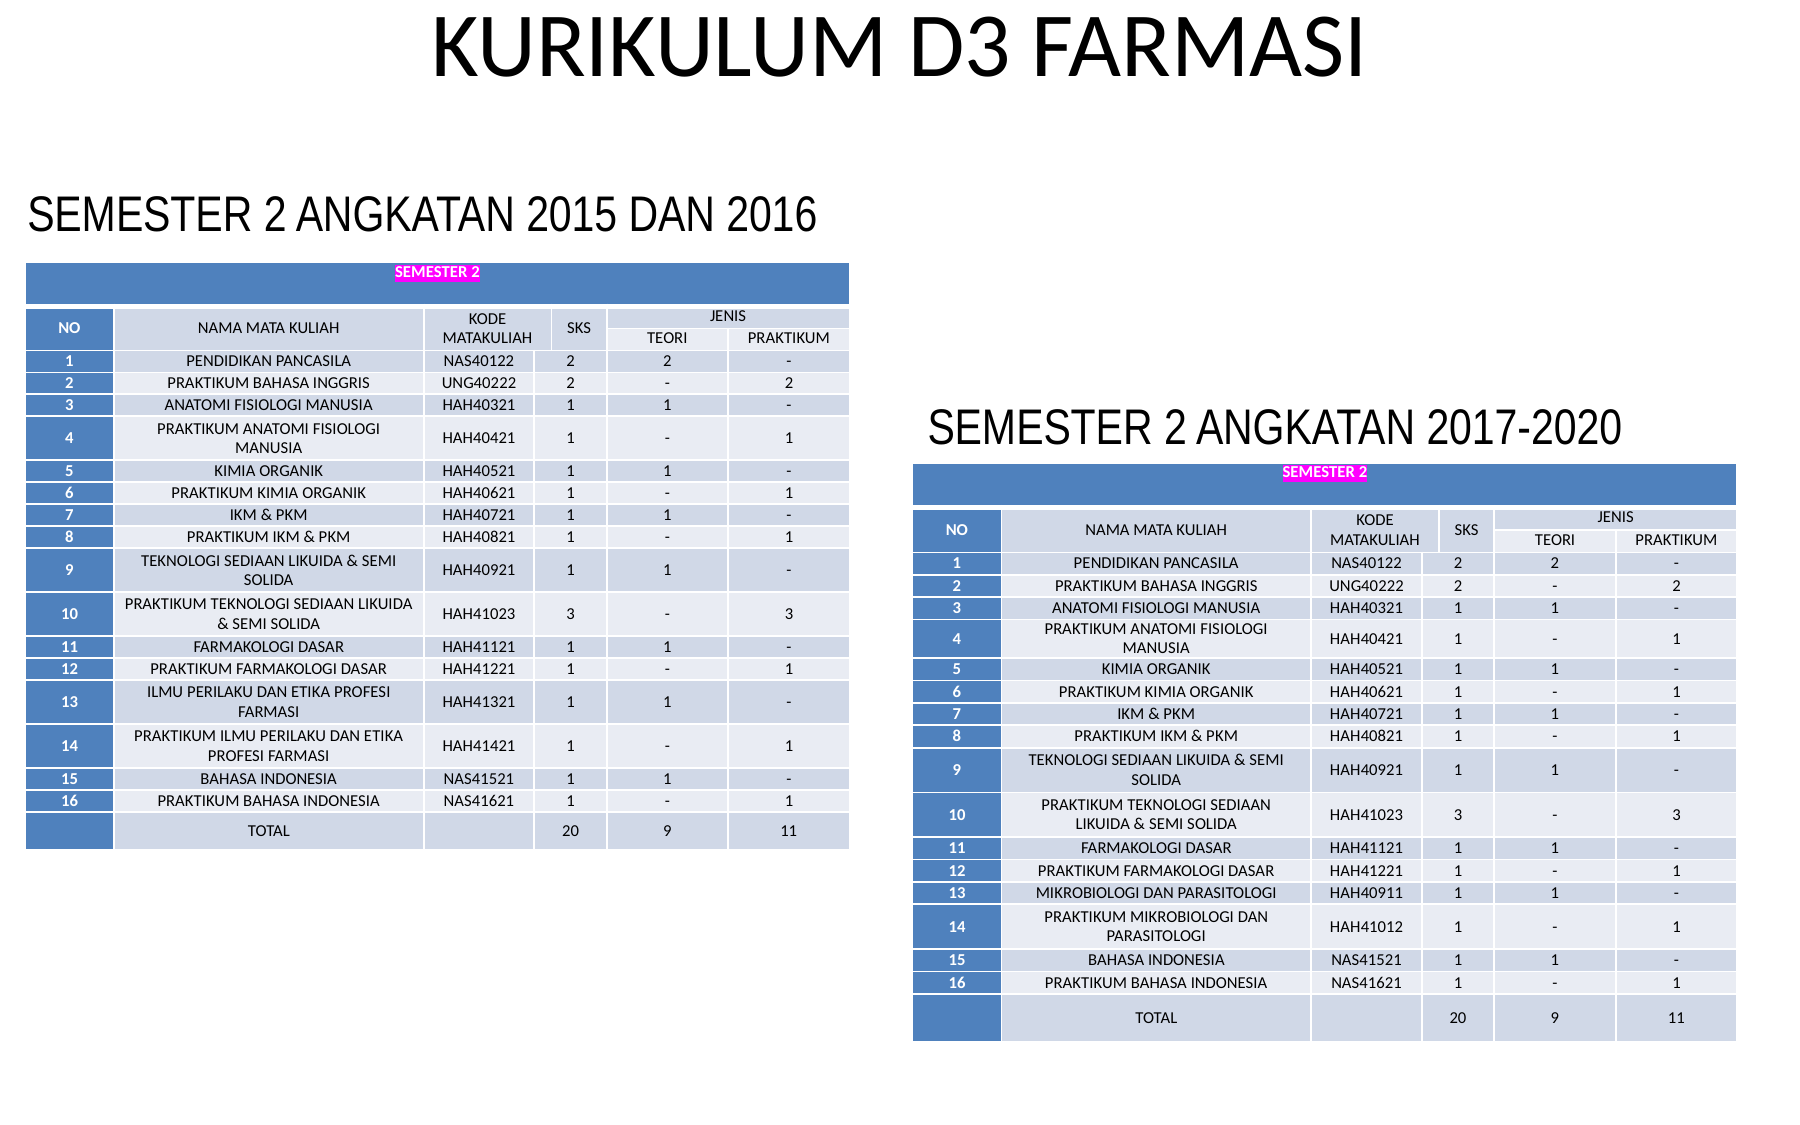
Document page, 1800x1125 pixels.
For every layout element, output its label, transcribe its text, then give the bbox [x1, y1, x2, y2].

table_cell 2 [1617, 576, 1736, 596]
table_cell - [729, 351, 849, 372]
table_cell [425, 813, 533, 849]
table_cell HAH40921 [425, 549, 533, 591]
table_cell JENIS [608, 309, 849, 328]
table_cell IKM & PKM [115, 505, 423, 525]
table_cell 1 [729, 725, 849, 767]
table_cell - [1495, 905, 1615, 948]
table_cell 11 [913, 838, 1001, 859]
table_cell 1 [535, 659, 606, 679]
table_cell 16 [26, 791, 113, 811]
table_cell 9 [1495, 995, 1615, 1041]
table_cell - [1495, 620, 1615, 657]
table_cell 1 [1423, 972, 1493, 993]
table_cell 8 [26, 527, 113, 547]
table_cell - [1495, 860, 1615, 881]
table_cell 2 [535, 373, 606, 393]
table_cell HAH41321 [425, 681, 533, 723]
table_cell 1 [535, 769, 606, 789]
table_cell SKS [552, 309, 606, 350]
table_cell PRAKTIKUM TEKNOLOGI SEDIAAN LIKUIDA & SEMI SOLIDA [1002, 793, 1310, 836]
table_cell NAS40122 [1312, 553, 1421, 574]
table_cell 1 [1423, 950, 1493, 971]
table_cell 1 [1617, 905, 1736, 948]
table_cell 3 [913, 598, 1001, 619]
table_cell HAH41121 [1312, 838, 1421, 859]
table_cell 1 [535, 417, 606, 459]
text_box KURIKULUM D3 FARMASI [89, 0, 1710, 188]
table_cell 5 [913, 659, 1001, 680]
table_cell 2 [535, 351, 606, 372]
table_cell TEKNOLOGI SEDIAAN LIKUIDA & SEMI SOLIDA [1002, 749, 1310, 792]
table_cell 1 [1495, 598, 1615, 619]
table_cell - [1495, 793, 1615, 836]
table_cell IKM & PKM [1002, 704, 1310, 724]
table_cell TEKNOLOGI SEDIAAN LIKUIDA & SEMI SOLIDA [115, 549, 423, 591]
table_cell JENIS [1495, 510, 1736, 529]
table_cell 1 [1423, 620, 1493, 657]
table_cell - [608, 791, 727, 811]
table_cell 1 [1617, 681, 1736, 702]
table_cell PRAKTIKUM TEKNOLOGI SEDIAAN LIKUIDA & SEMI SOLIDA [115, 593, 423, 635]
table_cell 3 [535, 593, 606, 635]
table_cell UNG40222 [425, 373, 533, 393]
table_cell 1 [1617, 860, 1736, 881]
table_cell 1 [1423, 749, 1493, 792]
table_cell HAH40911 [1312, 883, 1421, 903]
table_cell PRAKTIKUM IKM & PKM [115, 527, 423, 547]
table_cell HAH40921 [1312, 749, 1421, 792]
table_cell 1 [1495, 749, 1615, 792]
table_cell FARMAKOLOGI DASAR [115, 637, 423, 657]
table_cell 1 [1423, 659, 1493, 680]
table_cell PENDIDIKAN PANCASILA [1002, 553, 1310, 574]
table_cell 1 [535, 483, 606, 503]
table_cell 1 [729, 659, 849, 679]
table_cell 1 [1617, 726, 1736, 747]
table_cell - [1495, 681, 1615, 702]
table_cell 8 [913, 726, 1001, 747]
table_cell ILMU PERILAKU DAN ETIKA PROFESI FARMASI [115, 681, 423, 723]
table_cell PRAKTIKUM [729, 329, 849, 350]
table_cell - [608, 659, 727, 679]
table_cell HAH40721 [425, 505, 533, 525]
table_cell HAH40321 [1312, 598, 1421, 619]
table_cell 1 [608, 505, 727, 525]
table_cell HAH40621 [425, 483, 533, 503]
table_cell - [1495, 576, 1615, 596]
table_cell 1 [1423, 704, 1493, 724]
table_cell - [729, 395, 849, 415]
table_cell PRAKTIKUM FARMAKOLOGI DASAR [1002, 860, 1310, 881]
table_cell 1 [729, 791, 849, 811]
table_cell 3 [1617, 793, 1736, 836]
table_cell - [1617, 553, 1736, 574]
table_cell NO [913, 510, 1001, 552]
table_cell 11 [729, 813, 849, 849]
table_cell - [1617, 838, 1736, 859]
table_cell 13 [913, 883, 1001, 903]
table_cell 3 [1423, 793, 1493, 836]
table_cell [26, 813, 113, 849]
table_cell PRAKTIKUM BAHASA INGGRIS [1002, 576, 1310, 596]
table_cell - [1617, 704, 1736, 724]
table_cell PRAKTIKUM ILMU PERILAKU DAN ETIKA PROFESI FARMASI [115, 725, 423, 767]
table_cell 1 [1423, 905, 1493, 948]
table_cell 1 [535, 681, 606, 723]
table_cell HAH41121 [425, 637, 533, 657]
table_cell 2 [1423, 576, 1493, 596]
table_cell 15 [26, 769, 113, 789]
table_cell 12 [913, 860, 1001, 881]
table_cell HAH40621 [1312, 681, 1421, 702]
table_cell 1 [1423, 860, 1493, 881]
table_cell KIMIA ORGANIK [1002, 659, 1310, 680]
table_cell - [729, 549, 849, 591]
table_cell - [1495, 972, 1615, 993]
table_cell HAH40321 [425, 395, 533, 415]
table_cell 3 [729, 593, 849, 635]
table_cell 1 [729, 483, 849, 503]
table_cell 7 [913, 704, 1001, 724]
table_cell NAS41521 [425, 769, 533, 789]
table_cell [1312, 995, 1421, 1041]
table_cell - [1617, 950, 1736, 971]
table_cell 1 [26, 351, 113, 372]
table_cell 1 [608, 395, 727, 415]
table_cell 1 [1495, 883, 1615, 903]
table_cell KIMIA ORGANIK [115, 461, 423, 481]
table_cell 14 [913, 905, 1001, 948]
table_cell - [729, 637, 849, 657]
table_header SEMESTER 2 [26, 263, 849, 304]
table_cell 1 [608, 549, 727, 591]
table_cell 2 [1495, 553, 1615, 574]
table_cell HAH41023 [1312, 793, 1421, 836]
table_cell 1 [1495, 659, 1615, 680]
table_cell - [608, 725, 727, 767]
table_cell - [729, 769, 849, 789]
table_cell UNG40222 [1312, 576, 1421, 596]
table_cell HAH40721 [1312, 704, 1421, 724]
table_cell - [608, 417, 727, 459]
table_cell PENDIDIKAN PANCASILA [115, 351, 423, 372]
table_cell 13 [26, 681, 113, 723]
table_cell 1 [608, 461, 727, 481]
table_cell 1 [608, 769, 727, 789]
table_cell 1 [1423, 726, 1493, 747]
table_cell PRAKTIKUM MIKROBIOLOGI DAN PARASITOLOGI [1002, 905, 1310, 948]
table_cell TOTAL [1002, 995, 1310, 1041]
table_cell PRAKTIKUM ANATOMI FISIOLOGI MANUSIA [1002, 620, 1310, 657]
table_cell 1 [1423, 838, 1493, 859]
table_cell 2 [729, 373, 849, 393]
table_cell ANATOMI FISIOLOGI MANUSIA [1002, 598, 1310, 619]
table_cell 11 [1617, 995, 1736, 1041]
table_cell 2 [608, 351, 727, 372]
table_cell - [1617, 749, 1736, 792]
table_cell 1 [729, 417, 849, 459]
table_cell - [1617, 883, 1736, 903]
table_header SEMESTER 2 [913, 464, 1736, 505]
table_cell 15 [913, 950, 1001, 971]
text_box SEMESTER 2 ANGKATAN 2015 DAN 2016 [12, 174, 1025, 249]
table_cell HAH41221 [1312, 860, 1421, 881]
table_cell PRAKTIKUM KIMIA ORGANIK [1002, 681, 1310, 702]
table_cell FARMAKOLOGI DASAR [1002, 838, 1310, 859]
table_cell HAH41421 [425, 725, 533, 767]
table_cell 1 [535, 637, 606, 657]
table_cell HAH40521 [1312, 659, 1421, 680]
table_cell 14 [26, 725, 113, 767]
table_cell 1 [535, 395, 606, 415]
table_cell 2 [1423, 553, 1493, 574]
table_cell 1 [535, 725, 606, 767]
table_cell TEORI [608, 329, 727, 350]
table_cell - [608, 527, 727, 547]
table_cell PRAKTIKUM KIMIA ORGANIK [115, 483, 423, 503]
table_cell - [729, 461, 849, 481]
table_cell 1 [535, 549, 606, 591]
table_cell - [608, 483, 727, 503]
table_cell 1 [608, 681, 727, 723]
table_cell 2 [26, 373, 113, 393]
table_cell - [1617, 659, 1736, 680]
table_cell 1 [608, 637, 727, 657]
table_cell 1 [535, 527, 606, 547]
table_cell PRAKTIKUM IKM & PKM [1002, 726, 1310, 747]
table_cell 1 [535, 461, 606, 481]
table_cell 7 [26, 505, 113, 525]
table_cell 2 [913, 576, 1001, 596]
table_cell NAS41521 [1312, 950, 1421, 971]
table_cell HAH40521 [425, 461, 533, 481]
table_cell PRAKTIKUM FARMAKOLOGI DASAR [115, 659, 423, 679]
table_cell ANATOMI FISIOLOGI MANUSIA [115, 395, 423, 415]
table_cell HAH41221 [425, 659, 533, 679]
table_cell - [1617, 598, 1736, 619]
table_cell PRAKTIKUM BAHASA INDONESIA [115, 791, 423, 811]
table_cell PRAKTIKUM BAHASA INGGRIS [115, 373, 423, 393]
table_cell 1 [1617, 620, 1736, 657]
table_cell NAS41621 [425, 791, 533, 811]
table_cell 1 [1617, 972, 1736, 993]
table_cell PRAKTIKUM ANATOMI FISIOLOGI MANUSIA [115, 417, 423, 459]
table_cell 1 [1423, 681, 1493, 702]
table_cell - [608, 373, 727, 393]
table_cell 1 [535, 505, 606, 525]
text_box SEMESTER 2 ANGKATAN 2017-2020 [912, 386, 1800, 462]
table_cell [913, 995, 1001, 1041]
table_cell KODE MATAKULIAH [425, 309, 551, 350]
table_cell 1 [1495, 704, 1615, 724]
table_cell 1 [1495, 838, 1615, 859]
table_cell HAH40421 [425, 417, 533, 459]
table_cell 10 [913, 793, 1001, 836]
table_cell 20 [1423, 995, 1493, 1041]
table_cell 9 [26, 549, 113, 591]
table_cell 1 [535, 791, 606, 811]
table_cell 10 [26, 593, 113, 635]
table_cell HAH40821 [425, 527, 533, 547]
table_cell 5 [26, 461, 113, 481]
table_cell MIKROBIOLOGI DAN PARASITOLOGI [1002, 883, 1310, 903]
table_cell TOTAL [115, 813, 423, 849]
table_cell 4 [26, 417, 113, 459]
table_cell NAS40122 [425, 351, 533, 372]
table_cell NAMA MATA KULIAH [115, 309, 423, 350]
table_cell 1 [1423, 883, 1493, 903]
table_cell HAH40421 [1312, 620, 1421, 657]
table_cell 6 [913, 681, 1001, 702]
table_cell 11 [26, 637, 113, 657]
table_cell - [729, 505, 849, 525]
table_cell 4 [913, 620, 1001, 657]
table_cell - [608, 593, 727, 635]
table_cell 3 [26, 395, 113, 415]
table_cell 1 [1495, 950, 1615, 971]
table_cell NAS41621 [1312, 972, 1421, 993]
table_cell BAHASA INDONESIA [1002, 950, 1310, 971]
table_cell 1 [913, 553, 1001, 574]
table_cell PRAKTIKUM [1617, 531, 1736, 552]
table_cell TEORI [1495, 531, 1615, 552]
table_cell 16 [913, 972, 1001, 993]
table_cell HAH40821 [1312, 726, 1421, 747]
table_cell HAH41023 [425, 593, 533, 635]
table_cell 9 [608, 813, 727, 849]
table_cell 6 [26, 483, 113, 503]
table_cell 1 [729, 527, 849, 547]
table_cell NAMA MATA KULIAH [1002, 510, 1310, 552]
table_cell 9 [913, 749, 1001, 792]
table_cell BAHASA INDONESIA [115, 769, 423, 789]
table_cell - [1495, 726, 1615, 747]
table_cell 1 [1423, 598, 1493, 619]
table_cell NO [26, 309, 113, 350]
table_cell PRAKTIKUM BAHASA INDONESIA [1002, 972, 1310, 993]
table_cell 20 [535, 813, 606, 849]
table_cell - [729, 681, 849, 723]
table_cell HAH41012 [1312, 905, 1421, 948]
table_cell 12 [26, 659, 113, 679]
table_cell KODE MATAKULIAH [1312, 510, 1438, 552]
table_cell SKS [1440, 510, 1493, 552]
